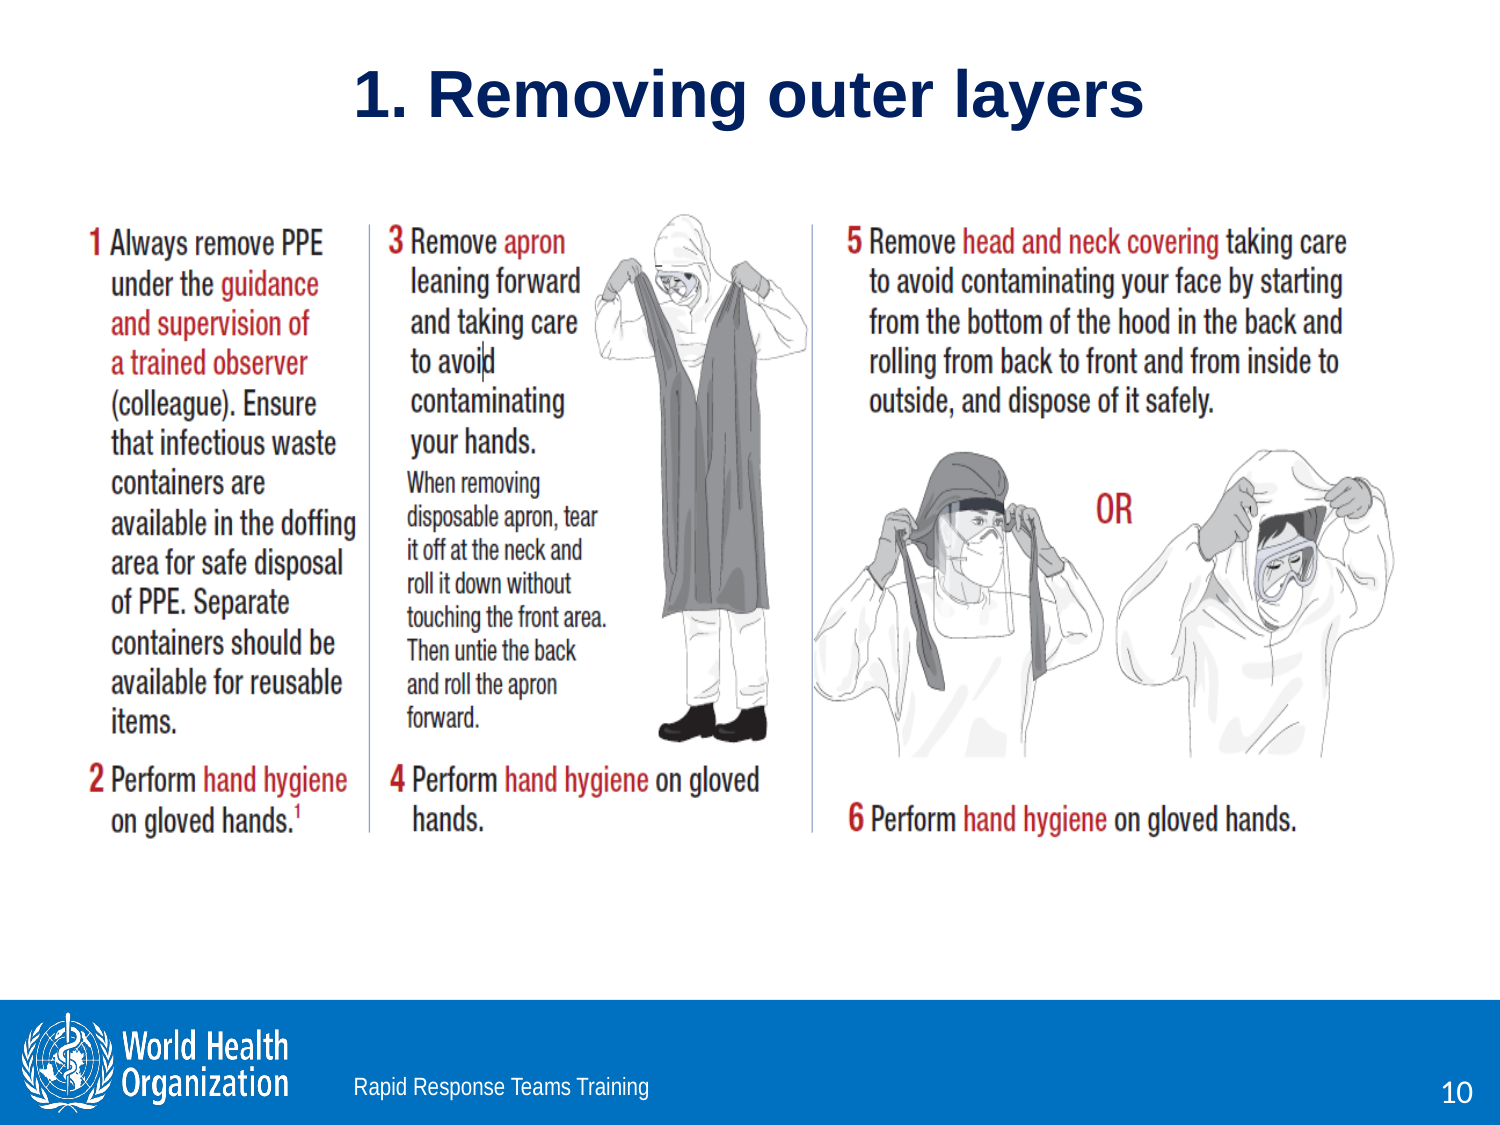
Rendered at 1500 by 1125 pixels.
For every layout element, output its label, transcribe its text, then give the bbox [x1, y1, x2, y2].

picture [21, 1012, 288, 1113]
picture [64, 213, 1426, 847]
title 1. Removing outer layers [75, 0, 1425, 185]
